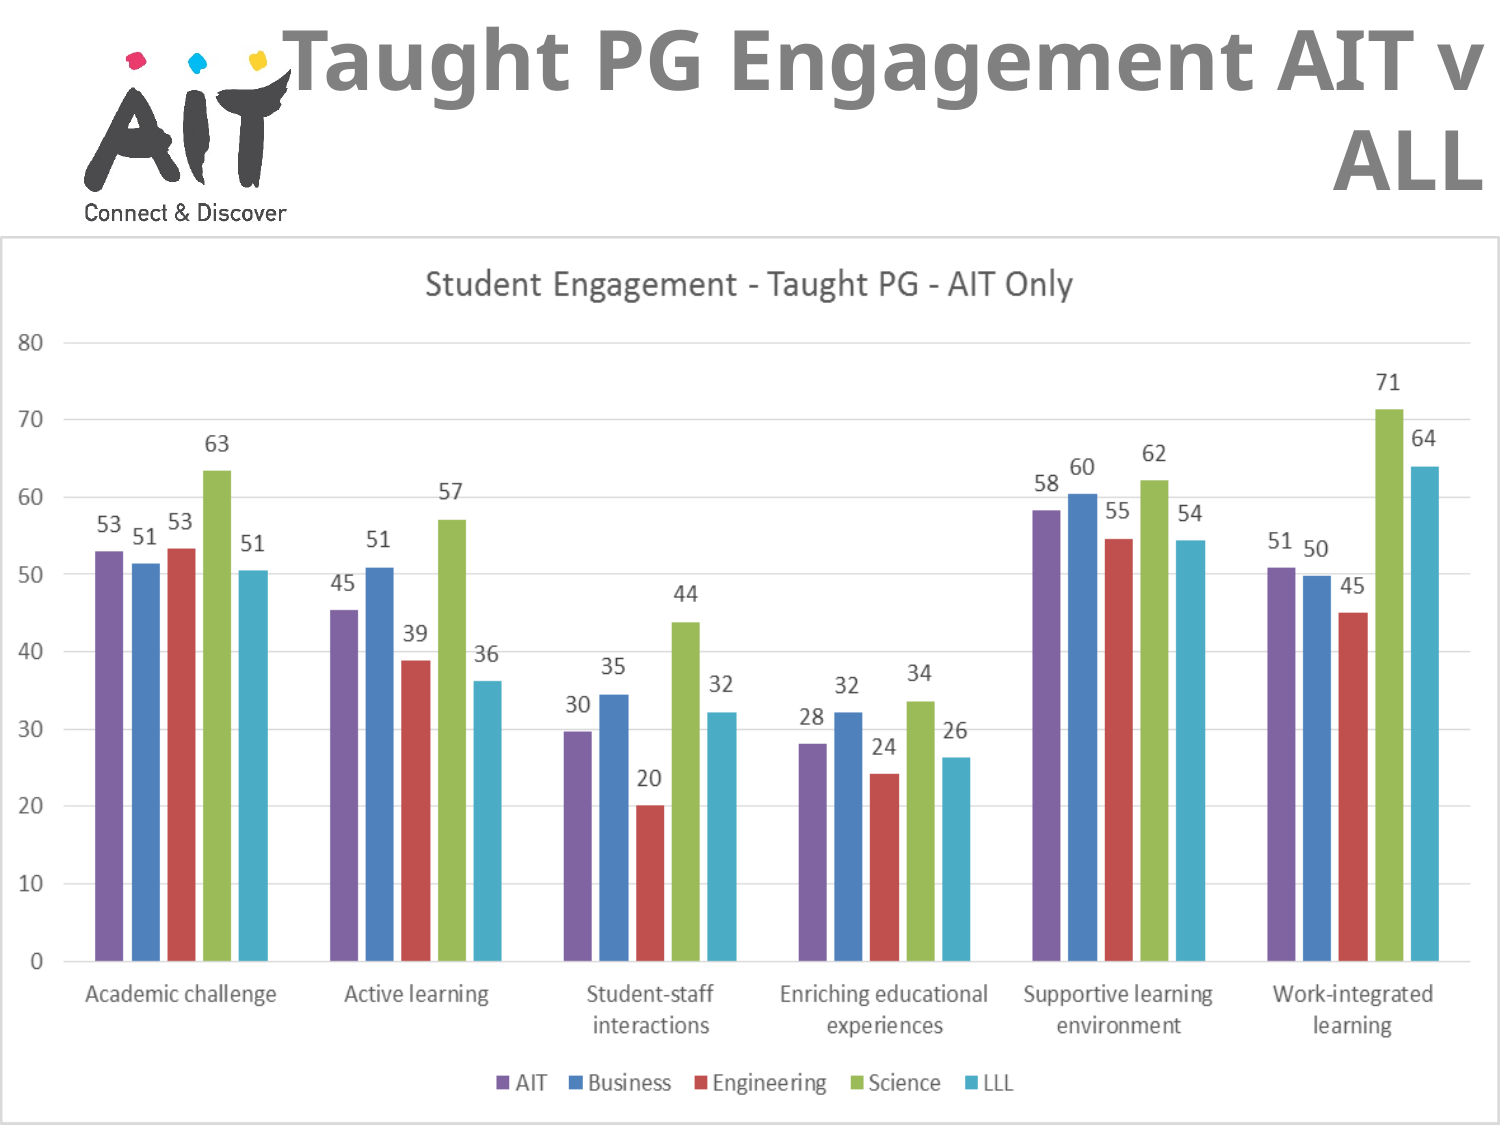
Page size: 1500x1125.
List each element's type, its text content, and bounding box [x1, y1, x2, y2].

picture [0, 236, 1500, 1125]
picture [64, 46, 315, 233]
text_box Taught PG Engagement AIT v ALL [112, 0, 1500, 215]
